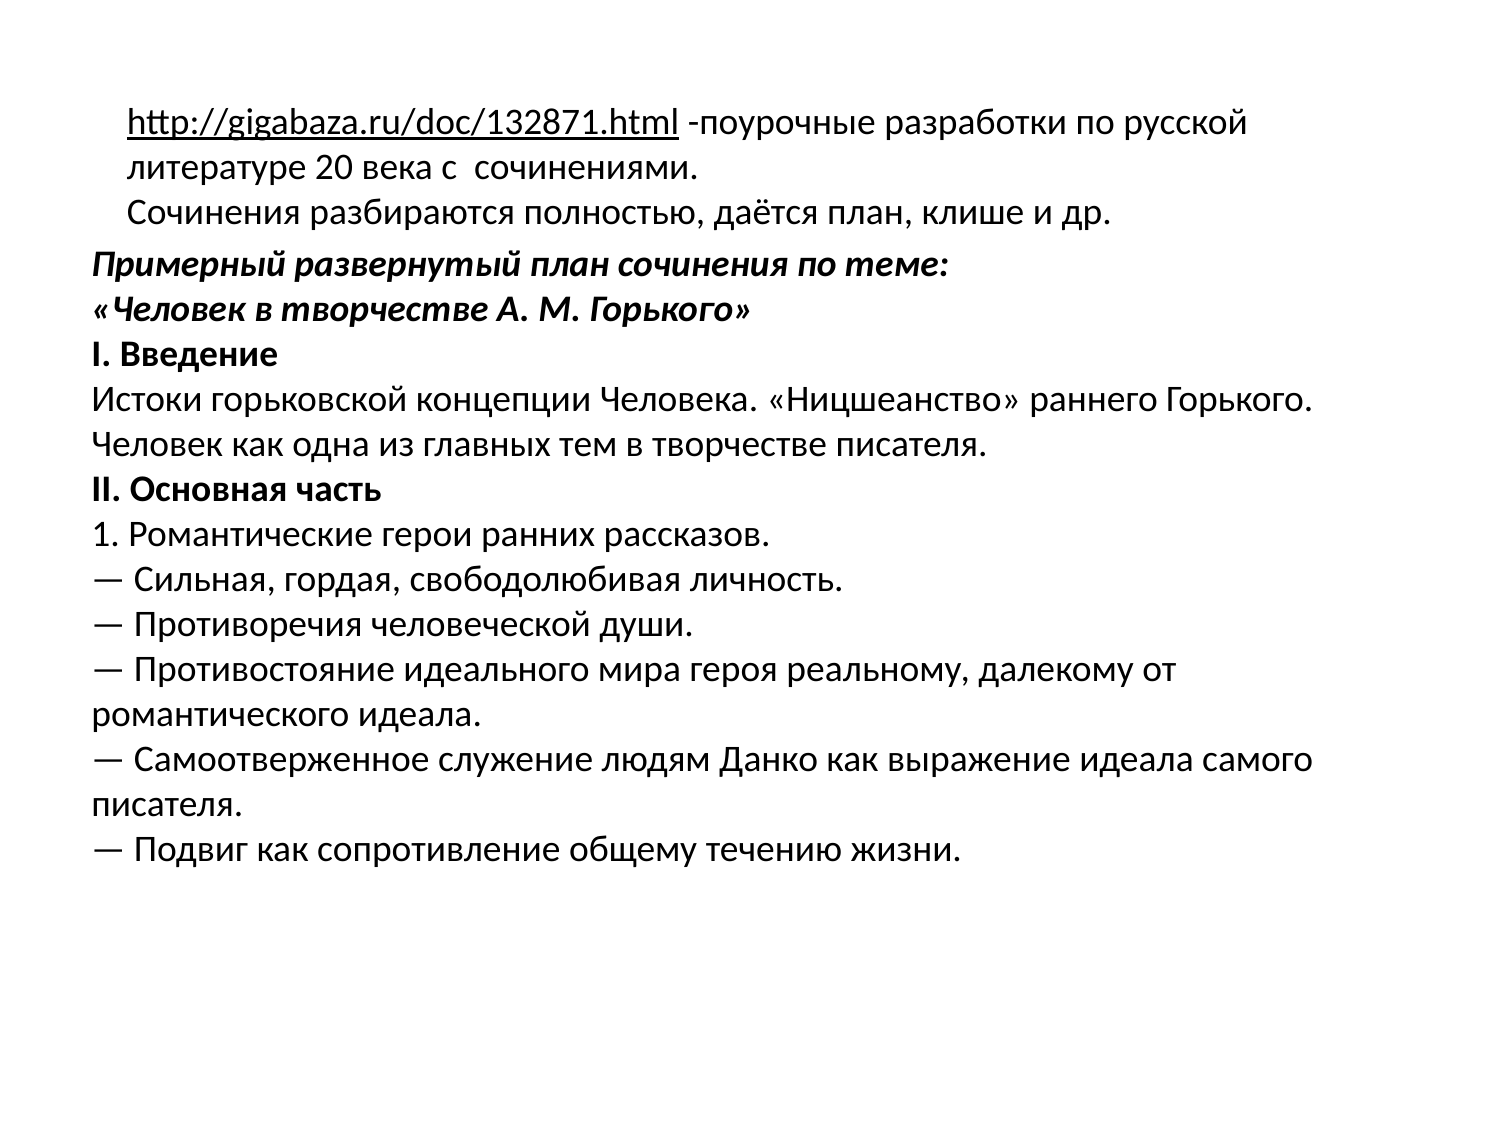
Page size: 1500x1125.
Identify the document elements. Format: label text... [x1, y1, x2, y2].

text_box Примерный развернутый план сочинения по теме: «Человек в творчестве А. М. Горького» I. Введение Истоки горьковской концепции Человека. «Ницшеанство» раннего Горького. Человек как одна из главных тем в творчестве писателя. II. Основная часть 1. Романтические герои ранних рассказов. — Сильная, гордая, свободолюбивая личность. — Противоречия человеческой души. — Противостояние идеального мира героя реальному, далекому от романтического идеала. — Самоотверженное служение людям Данко как выражение идеала самого писателя. — Подвиг как сопротивление общему течению жизни. [76, 231, 1353, 922]
text_box http://gigabaza.ru/doc/132871.html -поурочные разработки по русской литературе 20 века с сочинениями. Сочинения разбираются полностью, даётся план, клише и др. [112, 89, 1341, 231]
